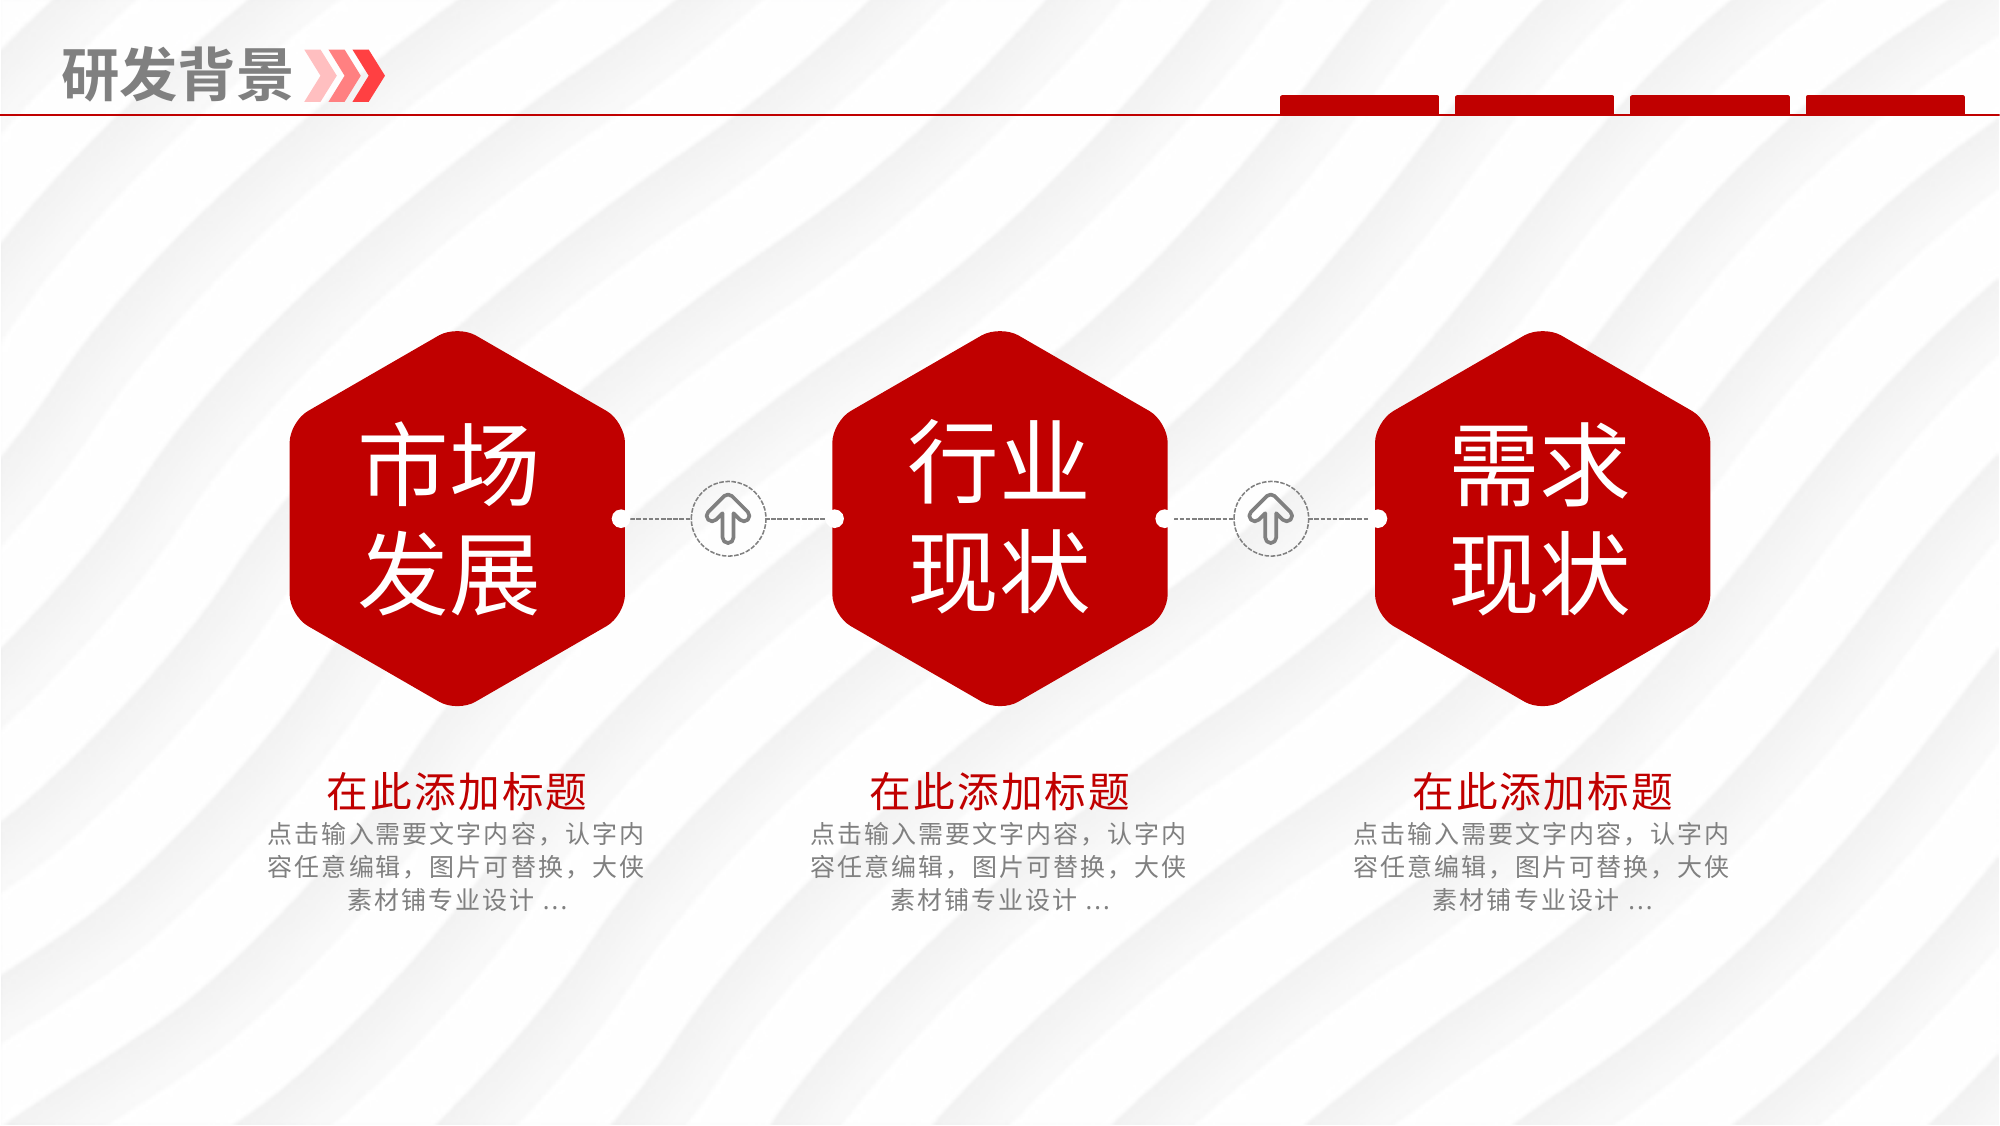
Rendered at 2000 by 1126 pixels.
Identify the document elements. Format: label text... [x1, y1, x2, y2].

text_box [1376, 332, 1710, 706]
text_box 行业现状 [878, 397, 1121, 632]
text_box [833, 332, 1167, 706]
text_box [1630, 95, 1790, 114]
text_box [1155, 481, 1388, 557]
text_box 市场发展 [328, 400, 571, 635]
text_box [1455, 95, 1614, 114]
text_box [245, 757, 669, 924]
text_box 需求现状 [1418, 400, 1661, 635]
text_box [1280, 95, 1439, 114]
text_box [611, 481, 845, 557]
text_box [788, 757, 1212, 924]
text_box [1331, 757, 1755, 924]
text_box [290, 332, 624, 706]
text_box 研发背景 [46, 31, 310, 114]
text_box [303, 49, 386, 103]
text_box [1806, 95, 1965, 114]
picture [1, 0, 1999, 114]
picture [1, 116, 1999, 1125]
